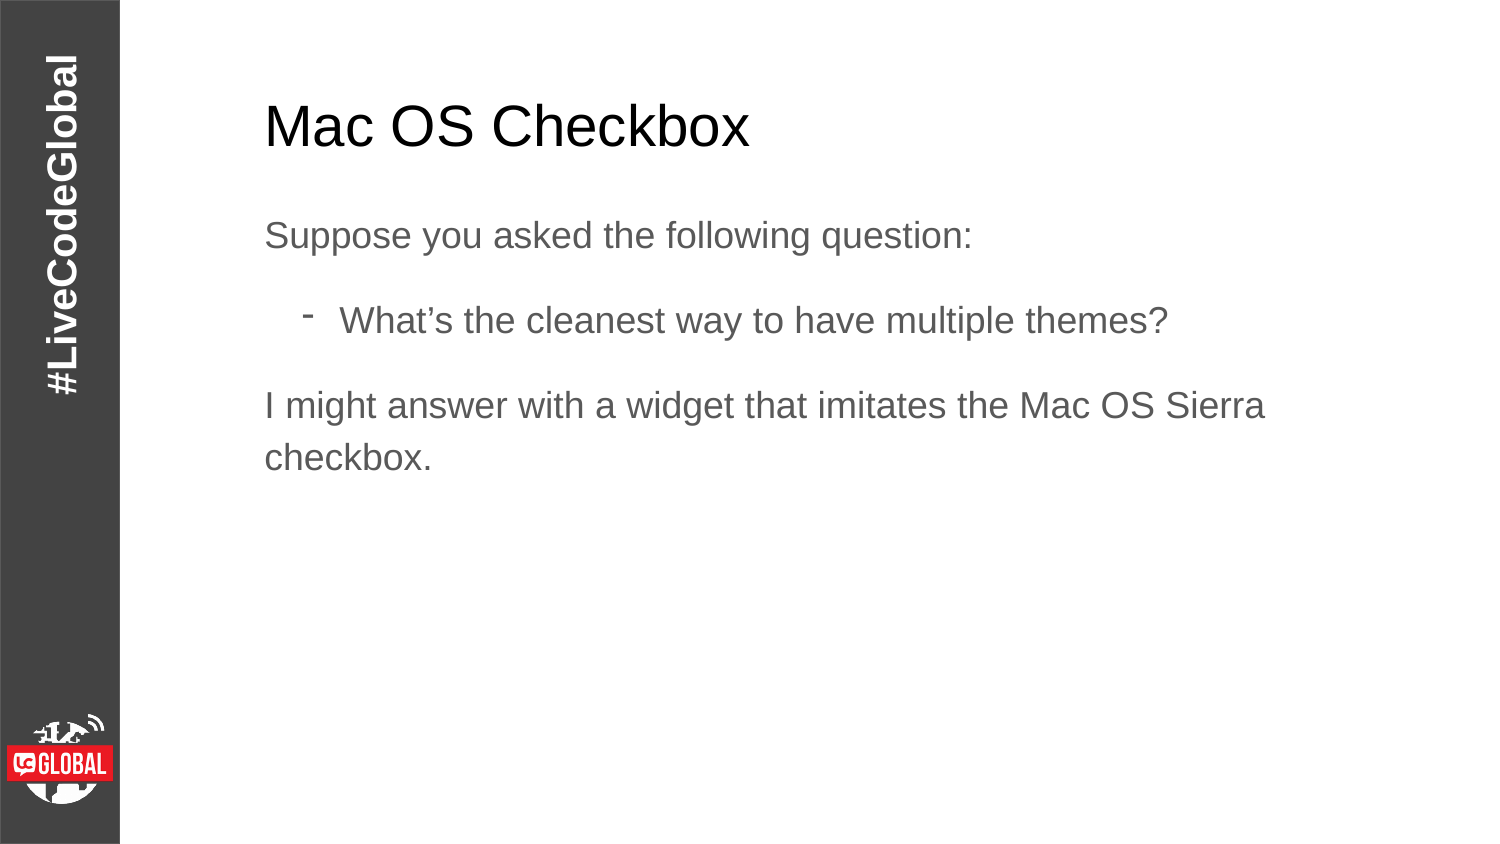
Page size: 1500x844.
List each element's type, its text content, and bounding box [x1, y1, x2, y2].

list Suppose you asked the following question: What’s the cleanest way to have multiple themes? I might answer with a widget that imitates the Mac OS Sierra checkbox. [249, 189, 1417, 778]
picture [7, 714, 113, 804]
title Mac OS Checkbox [249, 72, 1417, 167]
